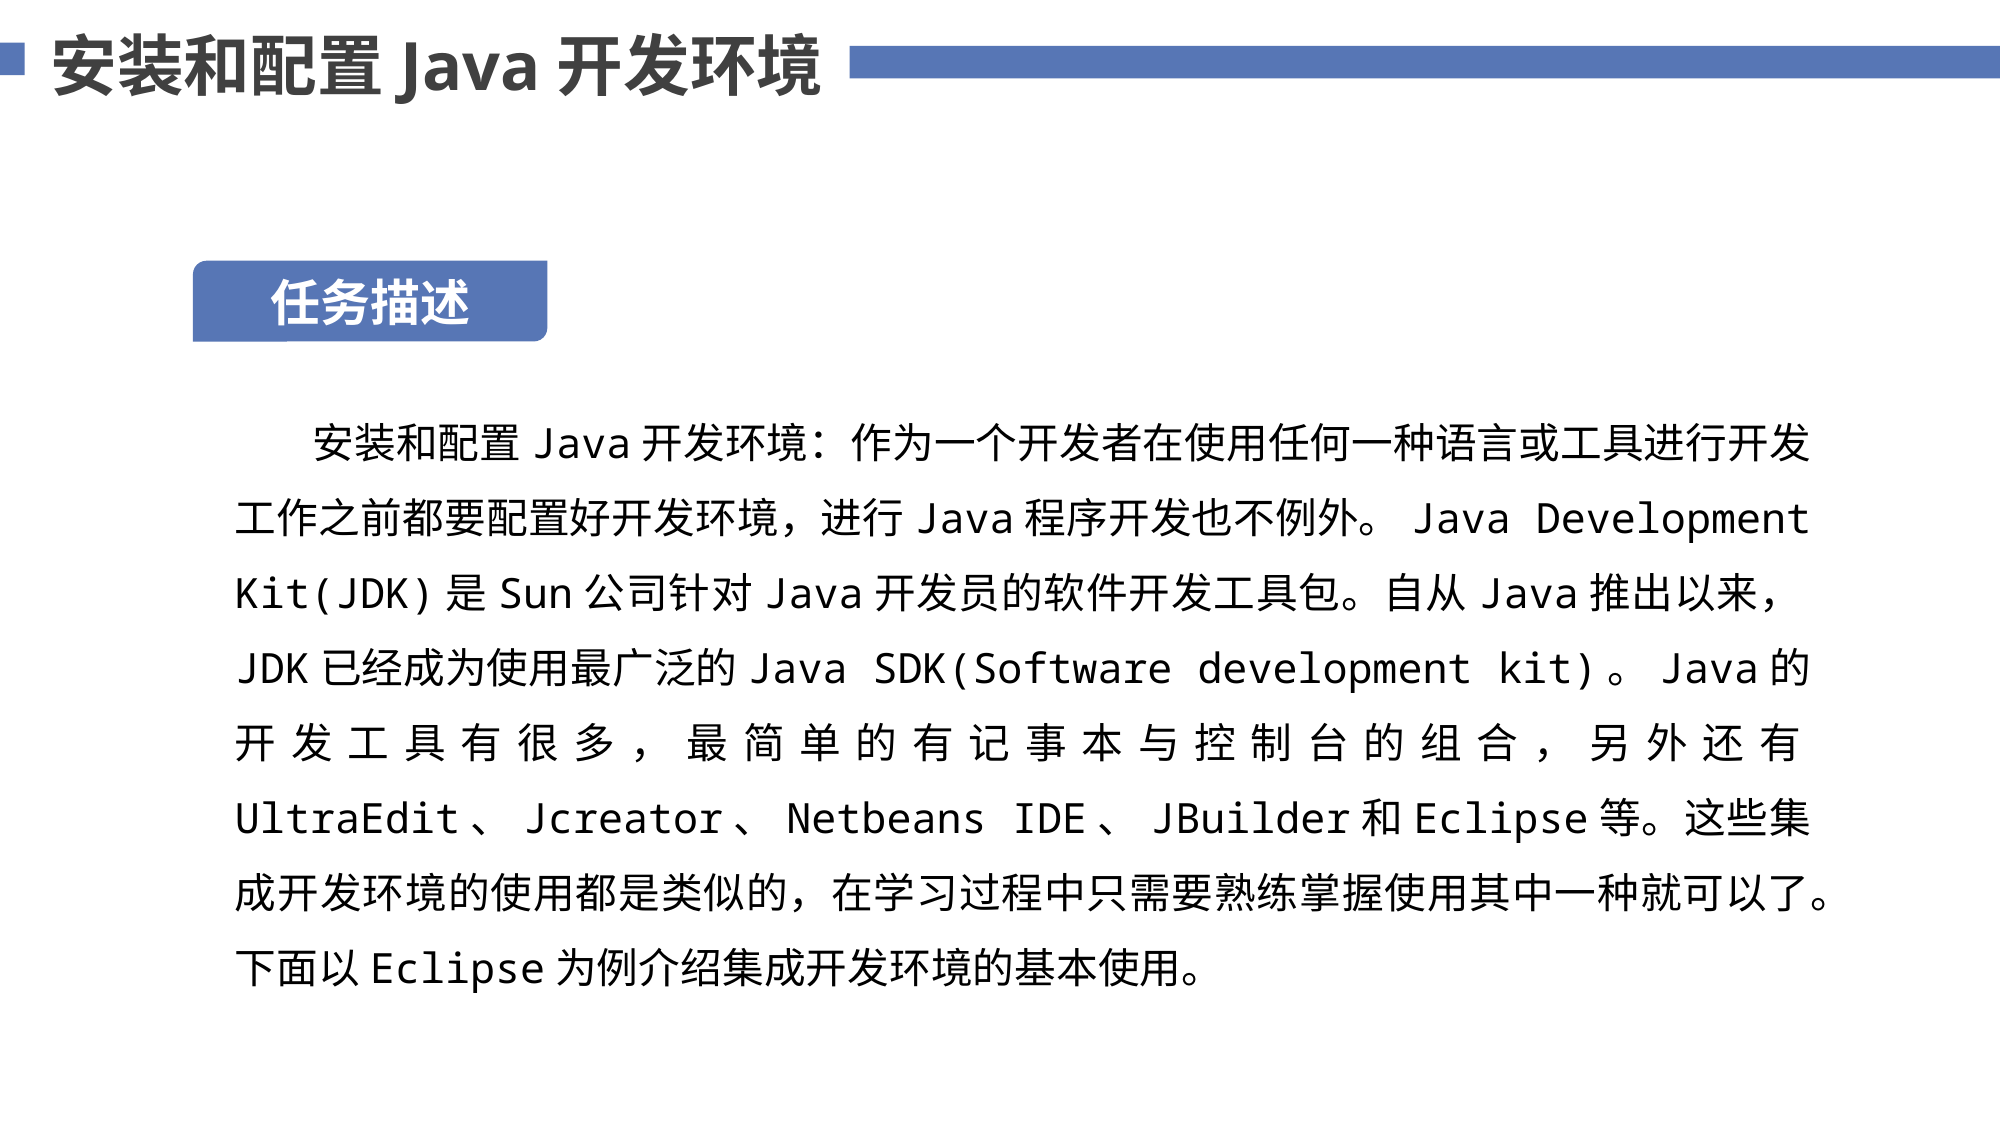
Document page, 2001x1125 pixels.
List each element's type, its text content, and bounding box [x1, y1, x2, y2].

text_box [848, 45, 2000, 80]
text_box [0, 41, 26, 76]
text_box 安装和配置Java开发环境：作为一个开发者在使用任何一种语言或工具进行开发工作之前都要配置好开发环境，进行Java程序开发也不例外。Java Development Kit(JDK)是Sun公司针对Java开发员的软件开发工具包。自从Java推出以来，JDK已经成为使用最广泛的Java SDK(Software development kit)。Java的开发工具有很多，最简单的有记事本与控制台的组合，另外还有UltraEdit、Jcreator、Netbeans IDE、JBuilder和Eclipse等。这些集成开发环境的使用都是类似的，在学习过程中只需要熟练掌握使用其中一种就可以了。下面以Eclipse为例介绍集成开发环境的基本使用。 [234, 391, 1811, 992]
text_box 任务描述 [191, 259, 549, 343]
text_box 安装和配置Java开发环境 [50, 23, 824, 104]
